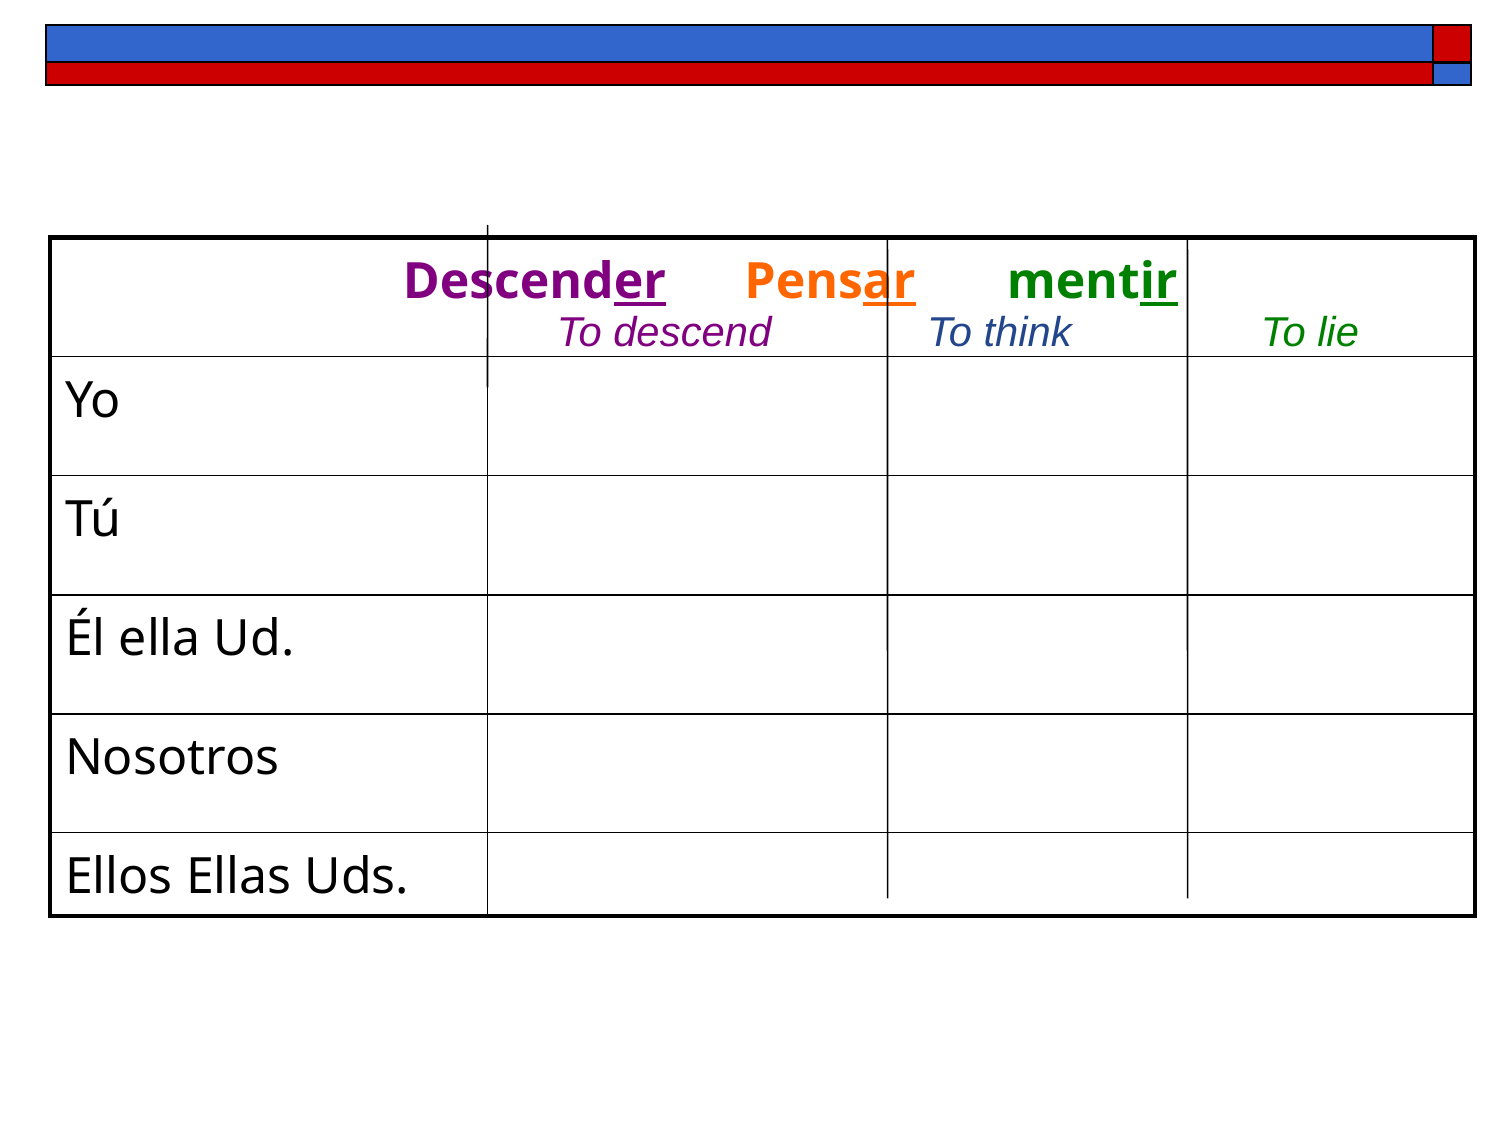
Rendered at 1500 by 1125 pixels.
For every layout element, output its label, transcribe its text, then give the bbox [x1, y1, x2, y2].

table_cell Nosotros [52, 715, 487, 832]
table_cell [888, 596, 1187, 713]
table_cell [1188, 357, 1473, 475]
text_box To lie [1246, 296, 1375, 362]
table_cell Él ella Ud. [52, 596, 487, 713]
table_cell [488, 715, 887, 832]
table_cell Tú [52, 476, 487, 594]
table_cell [1188, 476, 1473, 594]
table_header Descender Pensar mentir [52, 240, 487, 356]
table_cell [888, 357, 1187, 475]
text_box To descend [542, 296, 787, 362]
table_cell [888, 715, 1187, 832]
table_cell [888, 476, 1187, 594]
table_header Descender Pensar mentir [1188, 240, 1473, 356]
table_cell [488, 357, 887, 475]
table_header Descender Pensar mentir [488, 240, 887, 356]
table_cell [488, 476, 887, 594]
table_cell [488, 833, 1473, 914]
table_cell [1188, 596, 1473, 713]
text_box To think [912, 296, 1087, 362]
table_cell Ellos Ellas Uds. [52, 833, 487, 914]
table_cell [488, 596, 887, 713]
table_header Descender Pensar mentir [888, 240, 1187, 356]
table_cell Yo [52, 357, 487, 475]
table_cell [1188, 715, 1473, 832]
